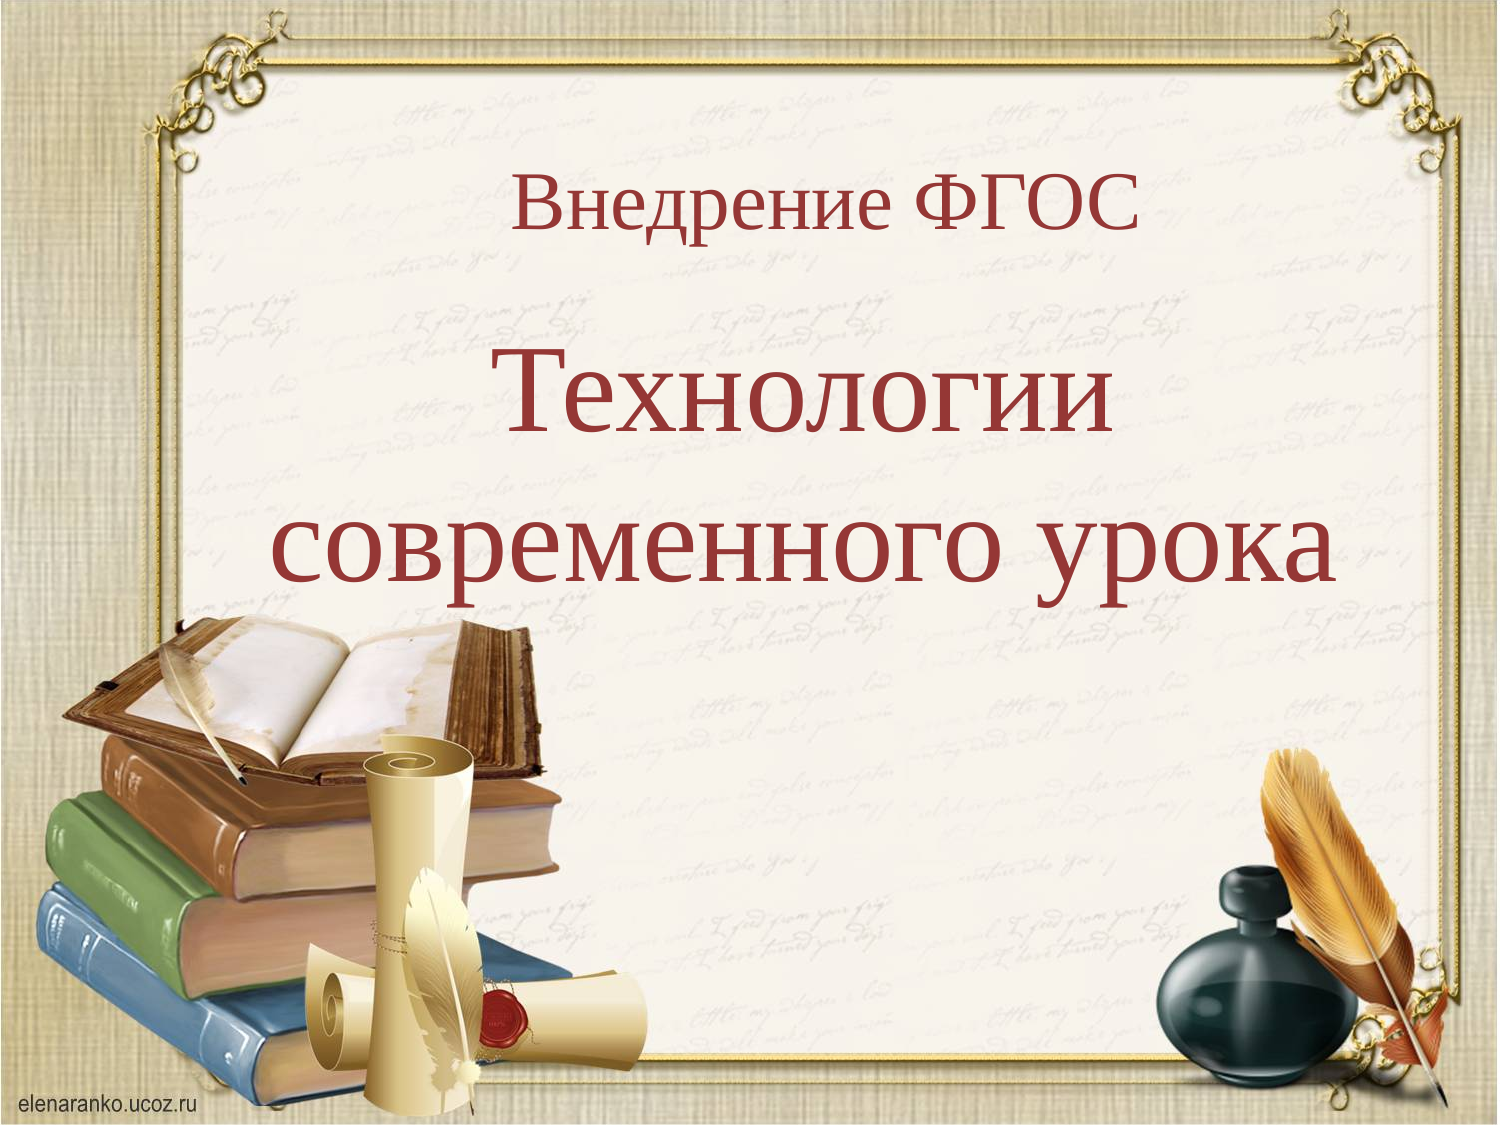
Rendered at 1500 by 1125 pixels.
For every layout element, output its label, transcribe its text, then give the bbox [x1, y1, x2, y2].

text_box Внедрение ФГОС [371, 137, 1282, 256]
text_box Технологии современного урока [206, 302, 1400, 610]
picture [0, 0, 1500, 1125]
